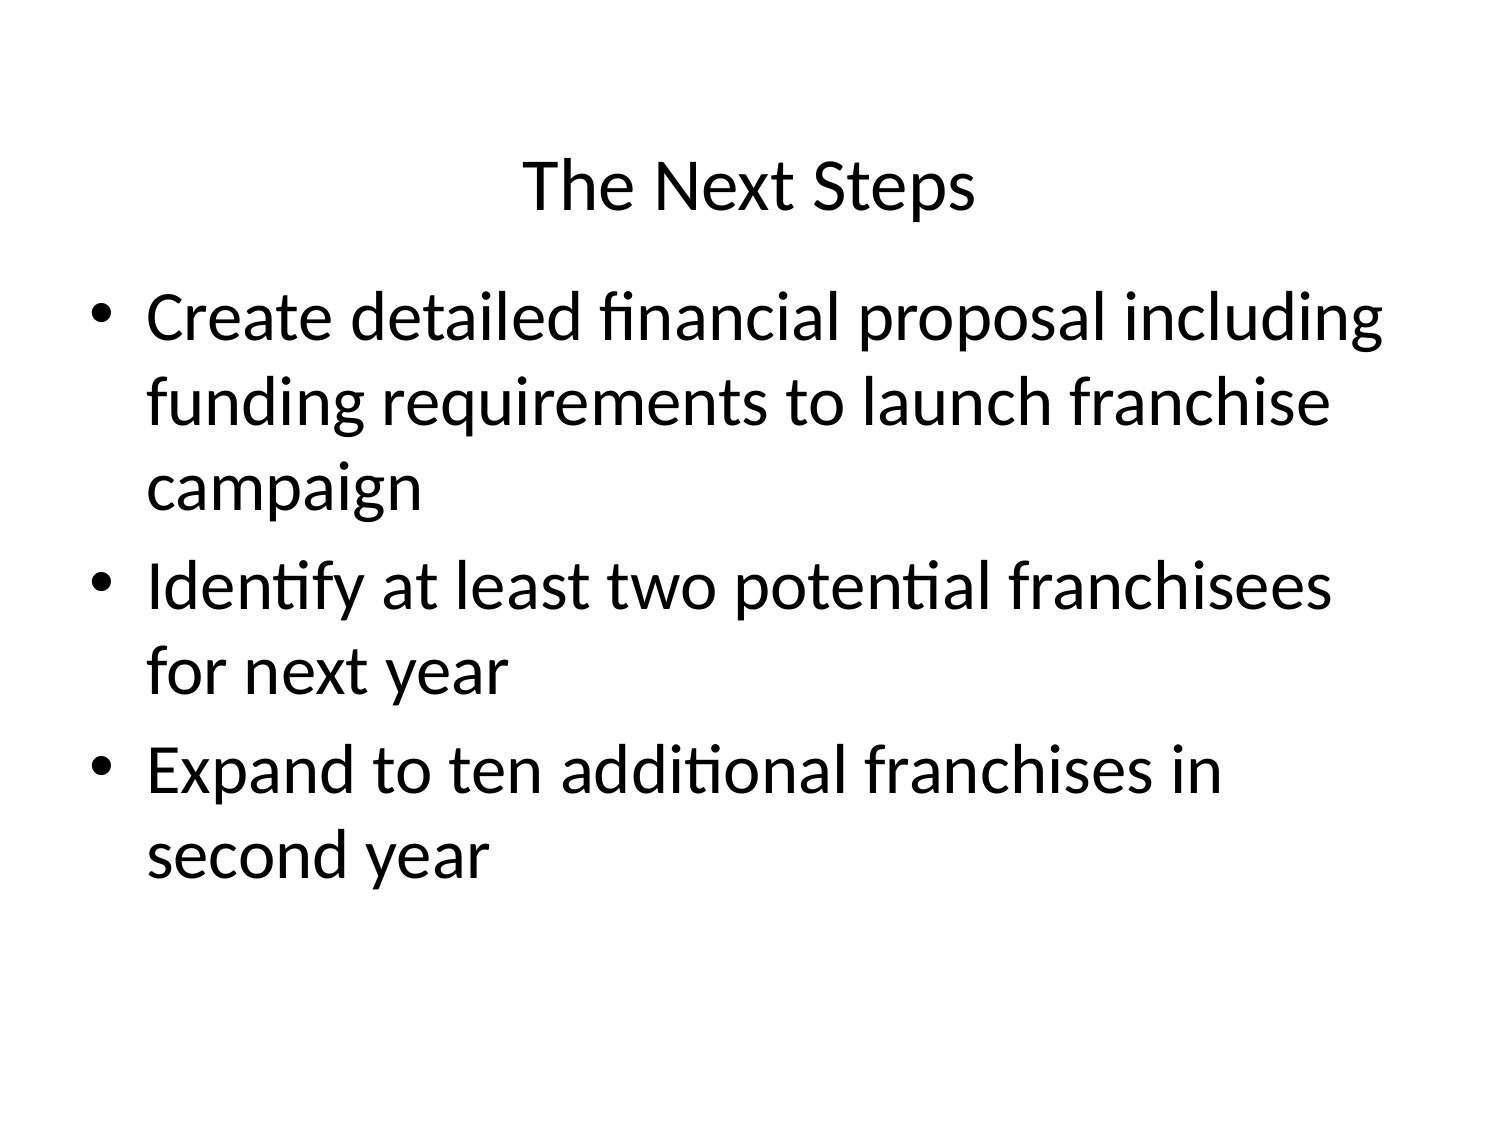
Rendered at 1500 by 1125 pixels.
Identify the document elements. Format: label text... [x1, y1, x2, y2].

list Create detailed financial proposal including funding requirements to launch franchise campaign Identify at least two potential franchisees for next year Expand to ten additional franchises in second year [75, 262, 1425, 1005]
title The Next Steps [75, 45, 1425, 233]
